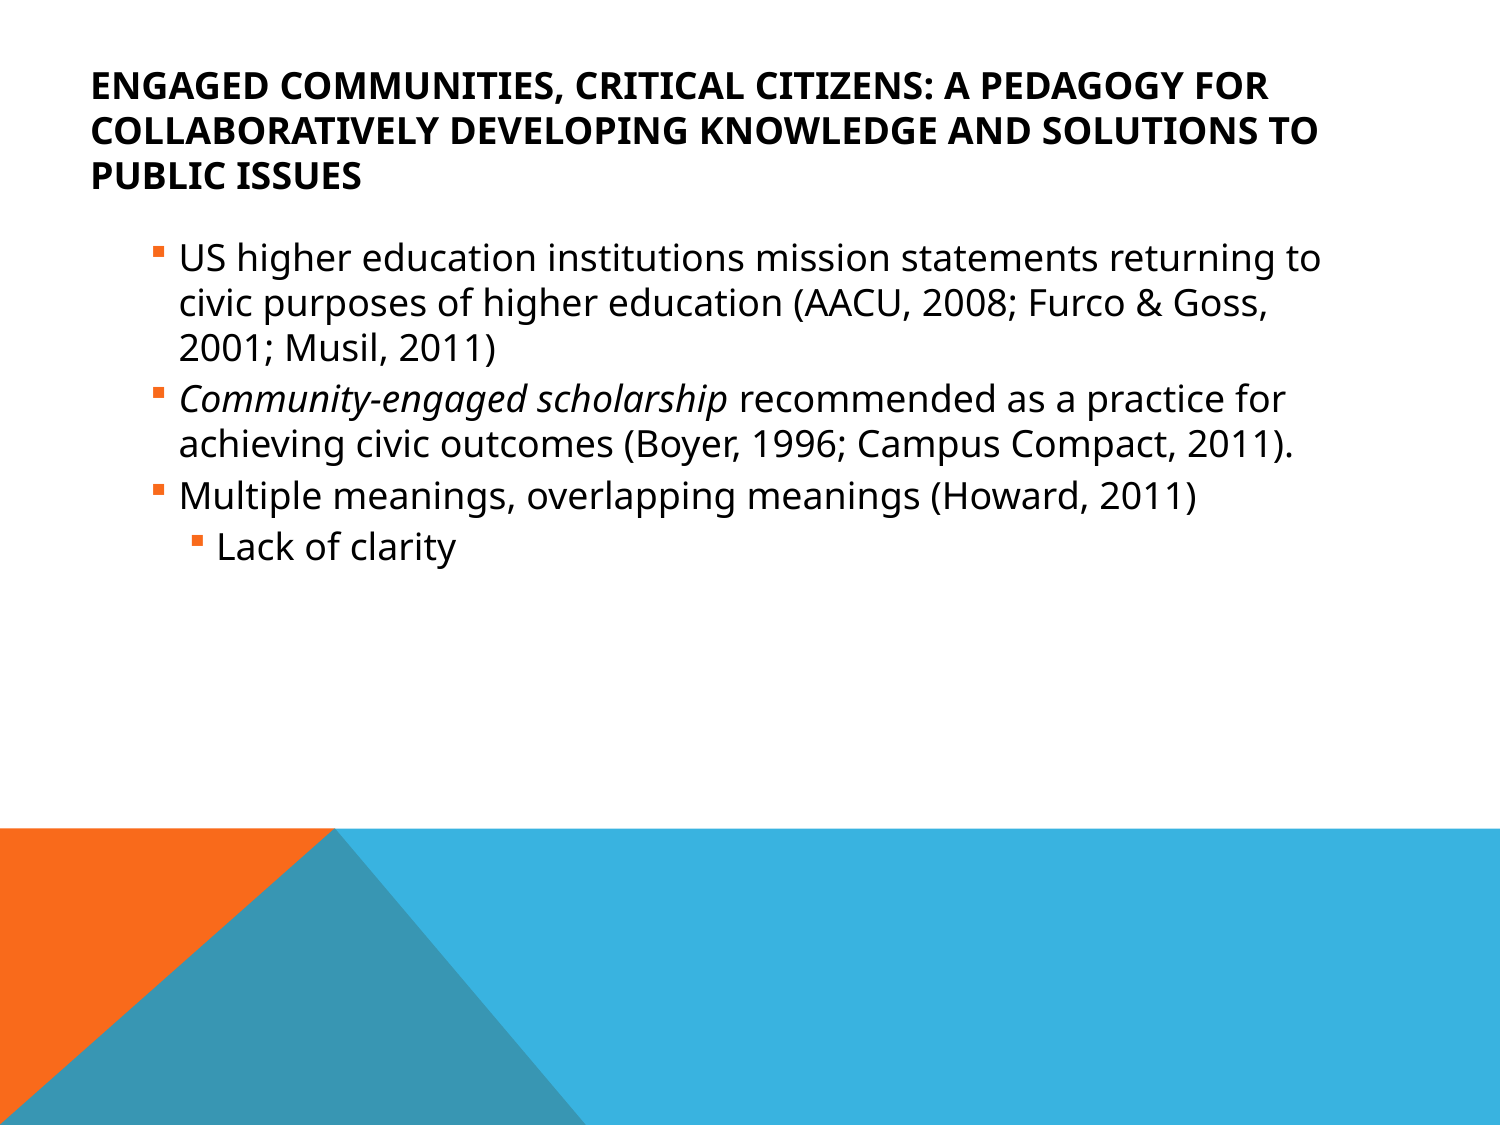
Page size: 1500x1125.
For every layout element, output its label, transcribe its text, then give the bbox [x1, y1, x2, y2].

title Engaged Communities, Critical Citizens: A Pedagogy for Collaboratively Developing Knowledge and Solutions to Public Issues [75, 60, 1450, 200]
list US higher education institutions mission statements returning to civic purposes of higher education (AACU, 2008; Furco & Goss, 2001; Musil, 2011) Community-engaged scholarship recommended as a practice for achieving civic outcomes (Boyer, 1996; Campus Compact, 2011). Multiple meanings, overlapping meanings (Howard, 2011) Lack of clarity [135, 180, 1369, 768]
